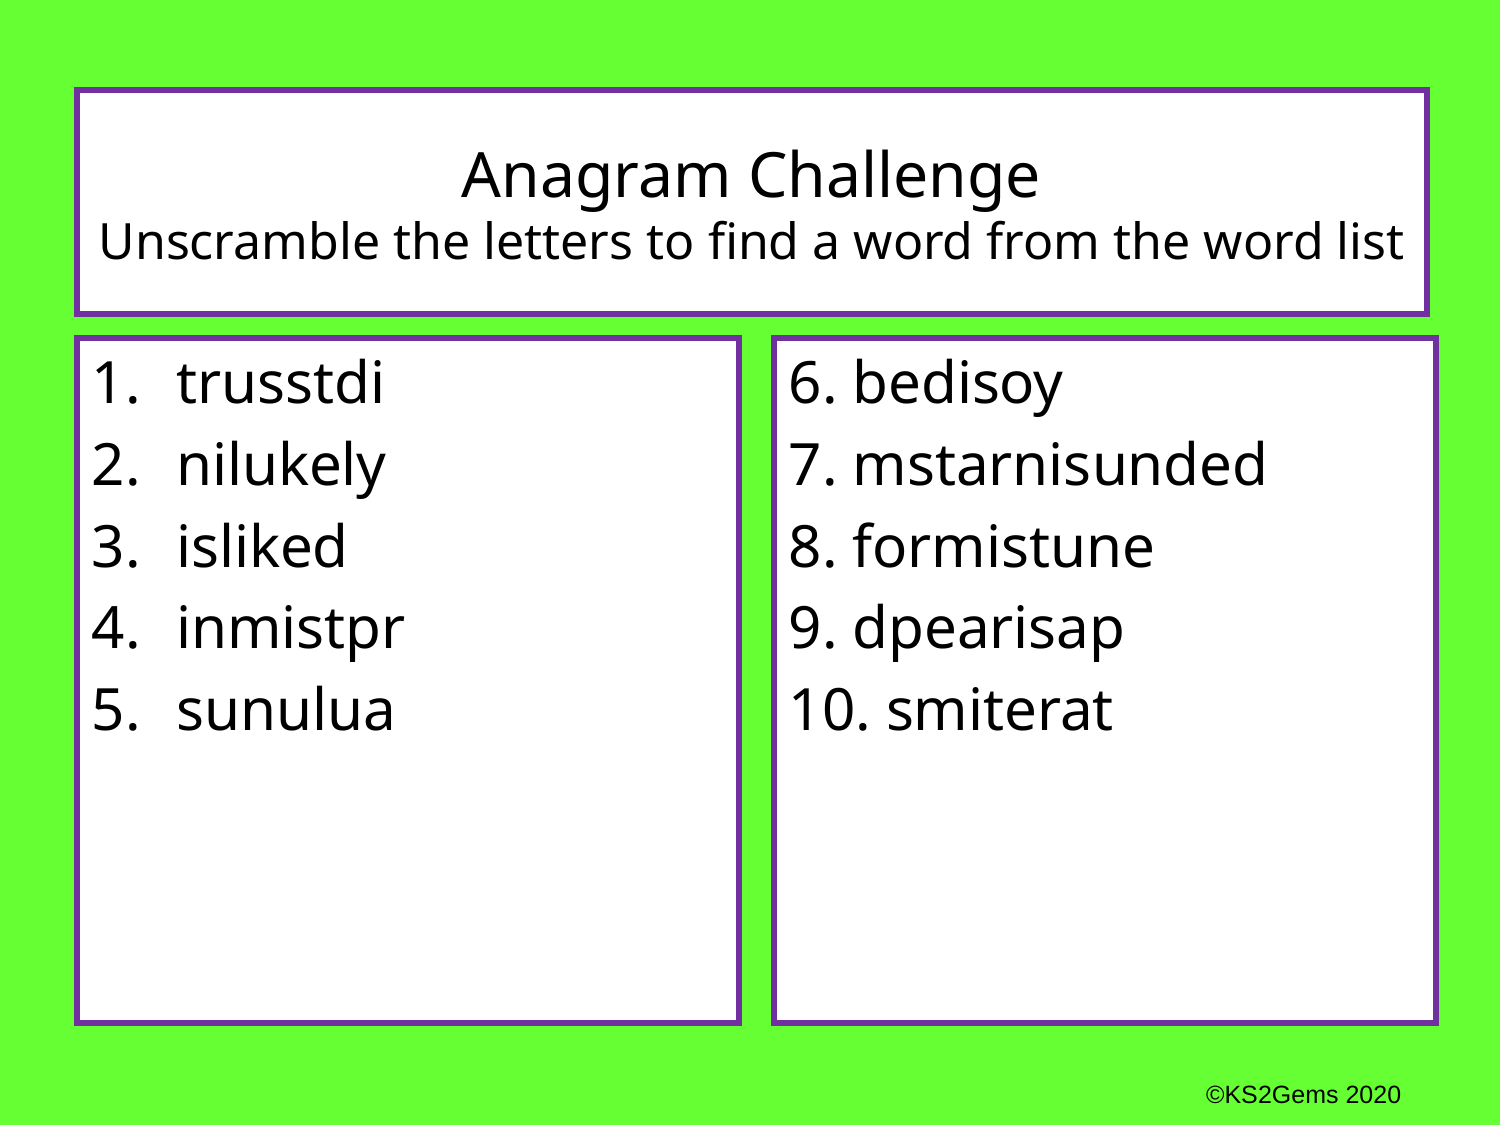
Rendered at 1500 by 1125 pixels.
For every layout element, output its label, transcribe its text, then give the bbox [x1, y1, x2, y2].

list 6. bedisoy 7. mstarnisunded 8. formistune 9. dpearisap 10. smiterat [771, 335, 1439, 1026]
list trusstdi nilukely isliked inmistpr sunulua [74, 335, 742, 1026]
title Anagram Challenge Unscramble the letters to find a word from the word list [74, 87, 1430, 317]
text_box [1222, 1073, 1500, 1125]
